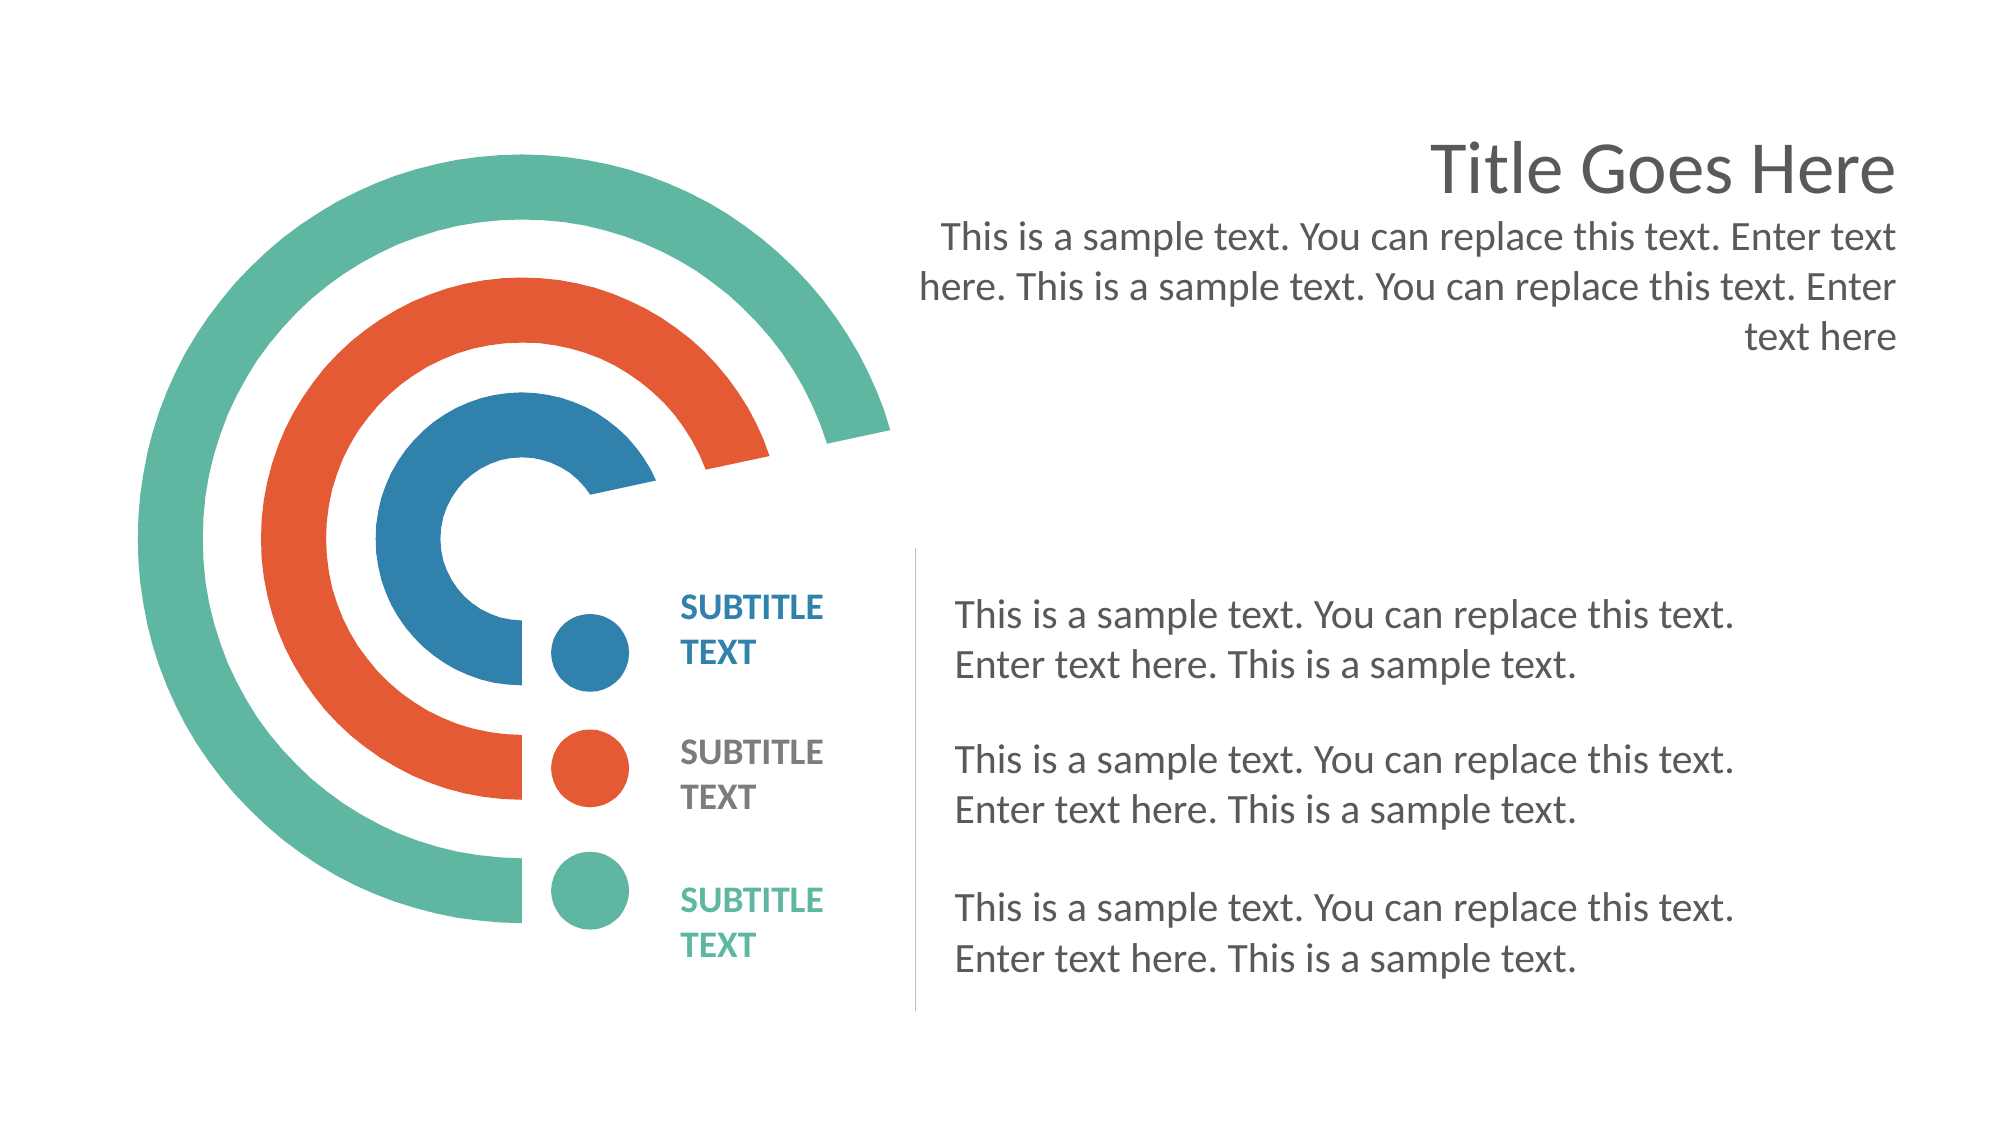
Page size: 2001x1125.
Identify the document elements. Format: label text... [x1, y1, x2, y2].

text_box Title Goes Here This is a sample text. You can replace this text. Enter text here. This is a sample text. You can replace this text. Enter text here [873, 111, 1913, 367]
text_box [665, 840, 1784, 1011]
text_box [137, 154, 891, 924]
text_box [261, 277, 770, 800]
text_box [665, 692, 1784, 840]
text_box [665, 547, 1784, 692]
text_box [551, 729, 630, 808]
text_box [551, 613, 630, 692]
text_box [551, 851, 630, 930]
text_box [375, 392, 657, 686]
